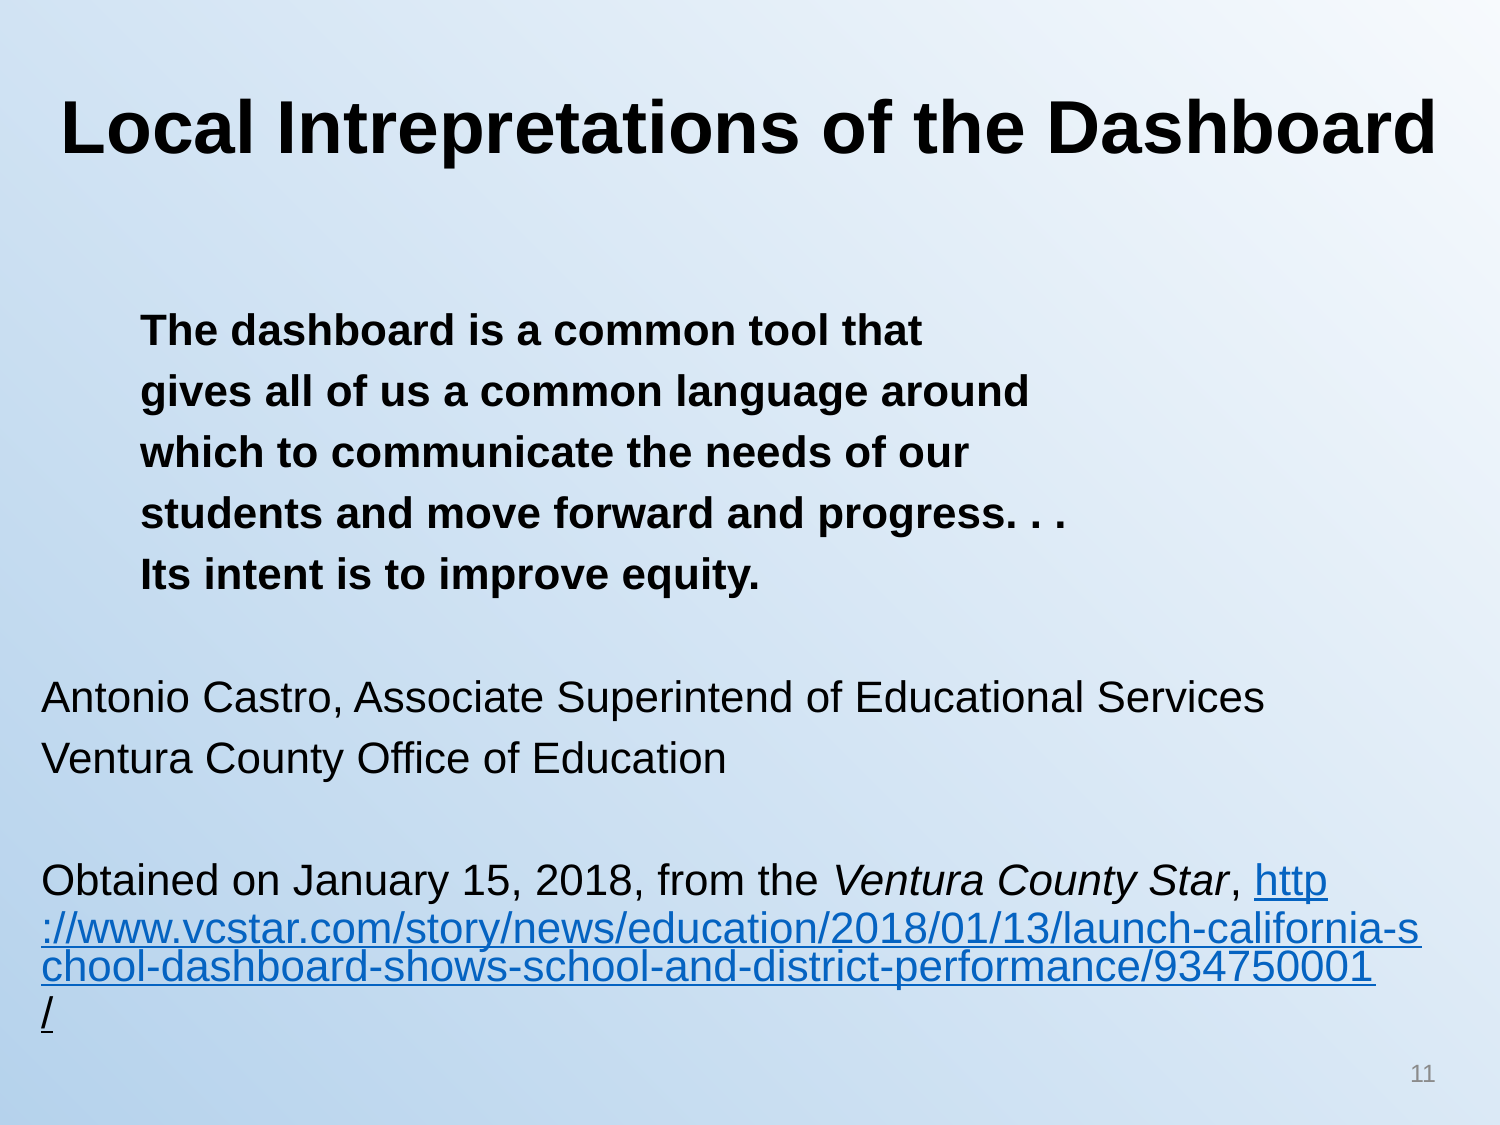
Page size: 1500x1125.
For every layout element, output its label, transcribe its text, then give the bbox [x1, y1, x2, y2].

list The dashboard is a common tool that gives all of us a common language around which to communicate the needs of our students and move forward and progress. . . Its intent is to improve equity. Antonio Castro, Associate Superintend of Educational Services Ventura County Office of Education Obtained on January 15, 2018, from the Ventura County Star, http://www.vcstar.com/story/news/education/2018/01/13/launch-california-school-dashboard-shows-school-and-district-performance/934750001/ [25, 299, 1451, 1014]
title Local Intrepretations of the Dashboard [0, 0, 1500, 260]
slide_number 11 [1113, 1042, 1451, 1103]
